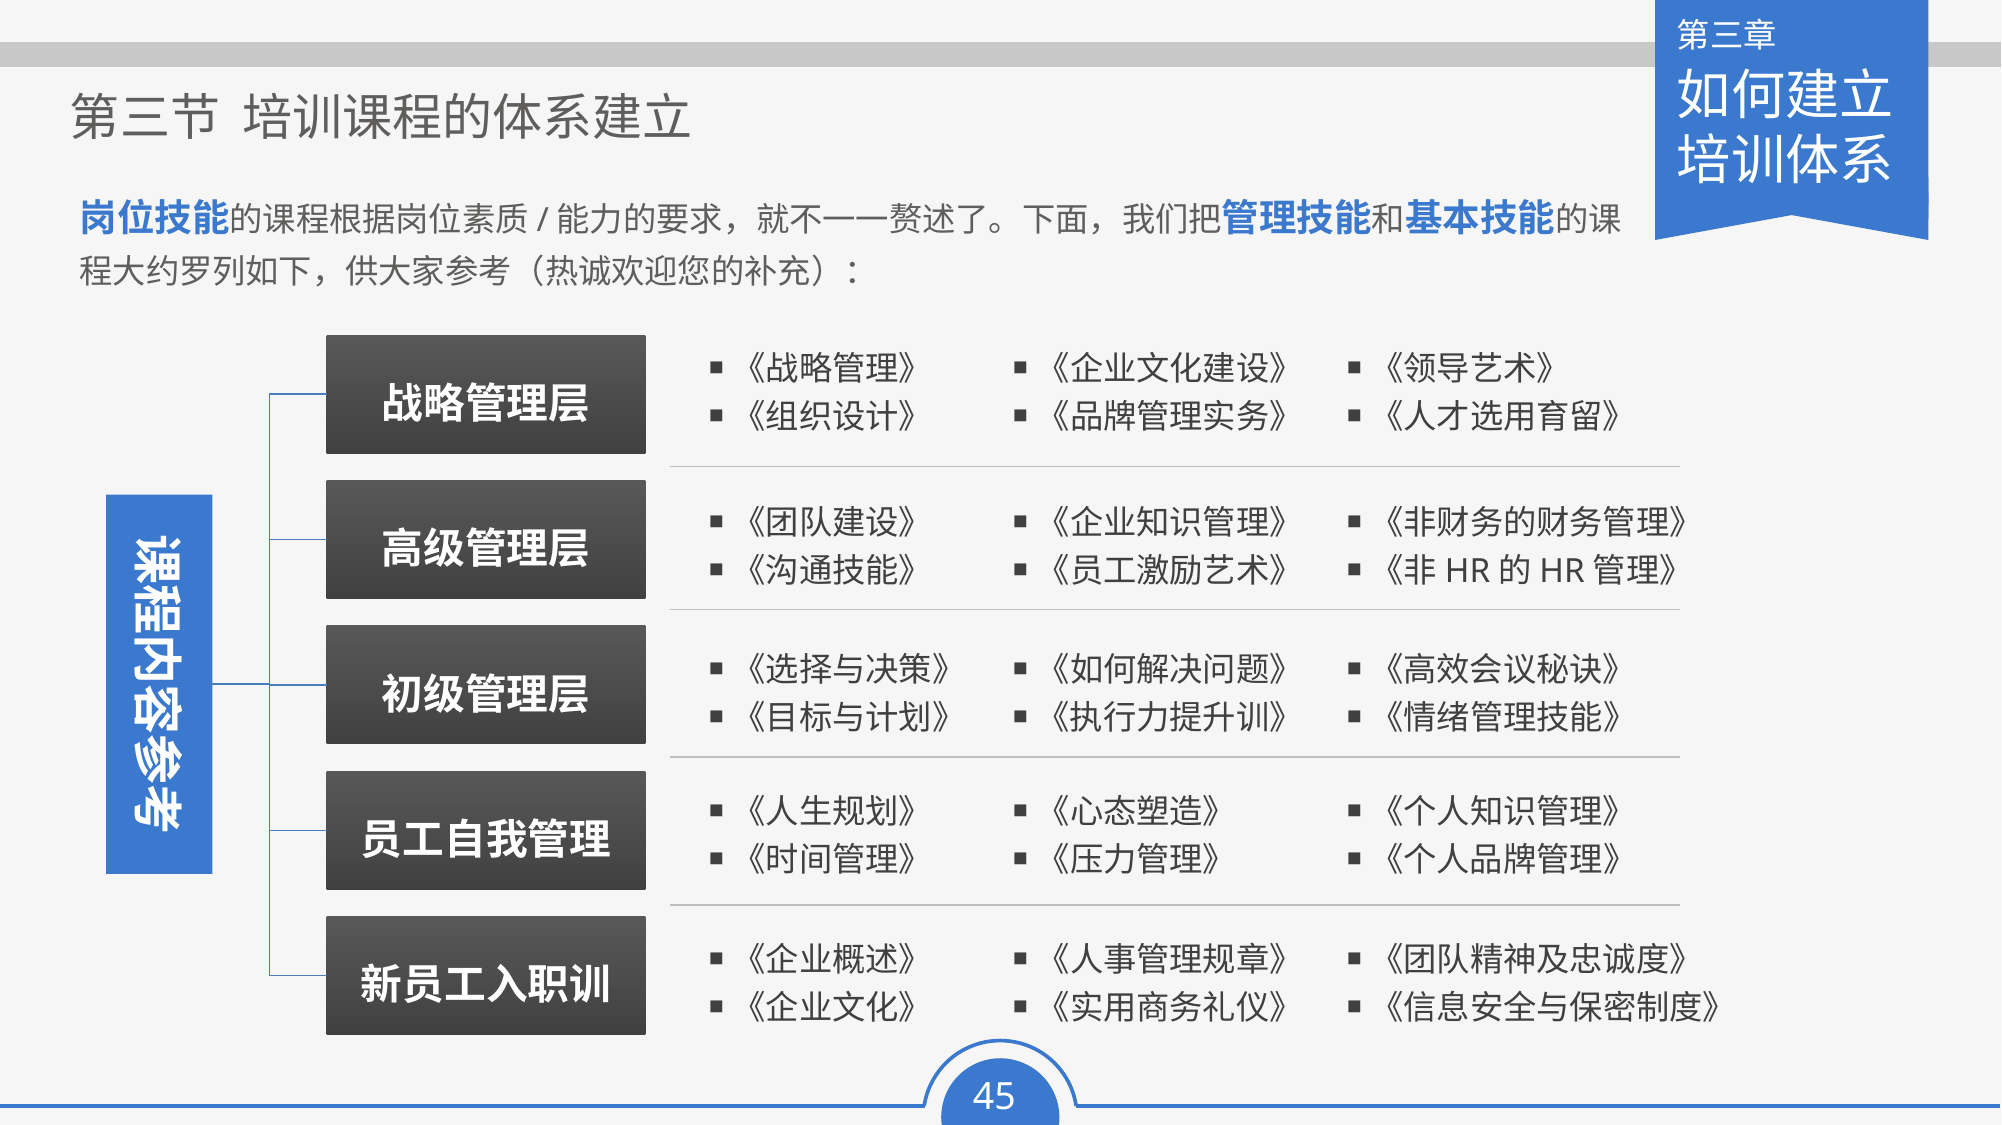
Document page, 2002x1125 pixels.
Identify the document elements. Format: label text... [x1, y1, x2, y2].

text_box 第三节 培训课程的体系建立 [55, 78, 871, 153]
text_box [105, 332, 1781, 1036]
text_box 岗位技能的课程根据岗位素质/能力的要求，就不一一赘述了。下面，我们把管理技能和基本技能的课程大约罗列如下，供大家参考（热诚欢迎您的补充）： [64, 172, 1651, 298]
